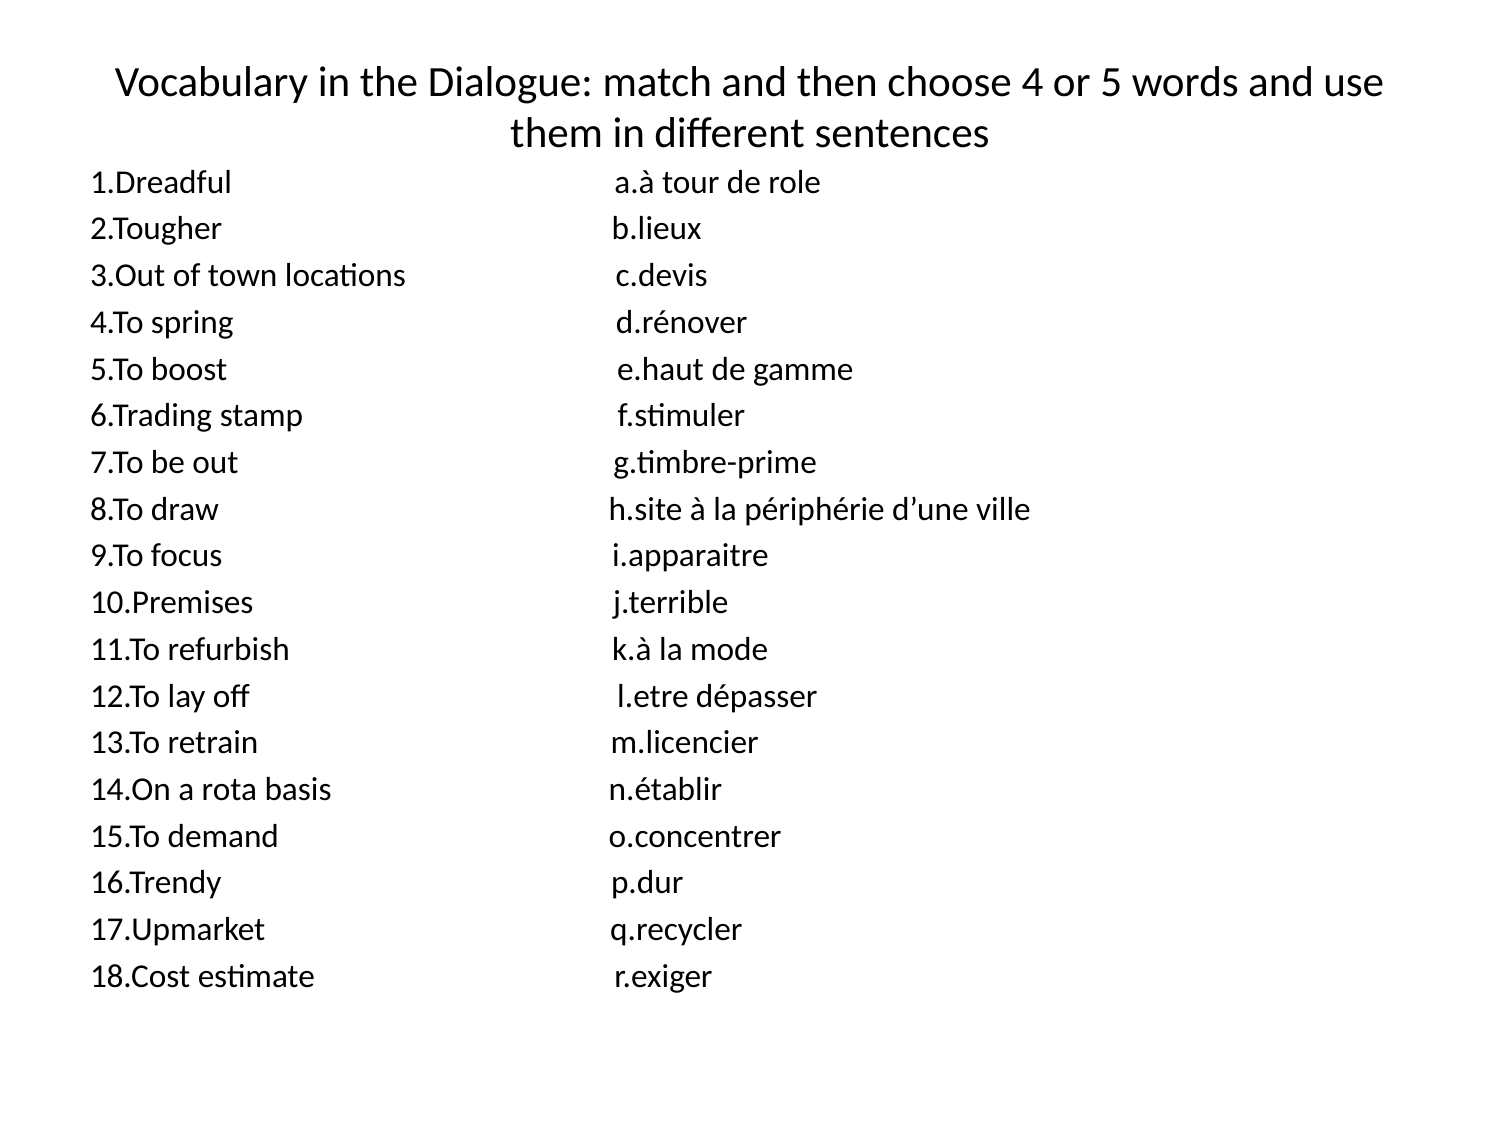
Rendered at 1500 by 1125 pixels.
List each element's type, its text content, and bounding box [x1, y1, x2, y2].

list 1.Dreadful a.à tour de role 2.Tougher b.lieux 3.Out of town locations c.devis 4.To spring d.rénover 5.To boost e.haut de gamme 6.Trading stamp f.stimuler 7.To be out g.timbre-prime 8.To draw h.site à la périphérie d’une ville 9.To focus i.apparaitre 10.Premises j.terrible 11.To refurbish k.à la mode 12.To lay off l.etre dépasser 13.To retrain m.licencier 14.On a rota basis n.établir 15.To demand o.concentrer 16.Trendy p.dur 17.Upmarket q.recycler 18.Cost estimate r.exiger [75, 152, 1425, 1005]
title Vocabulary in the Dialogue: match and then choose 4 or 5 words and use them in different sentences [75, 45, 1425, 152]
